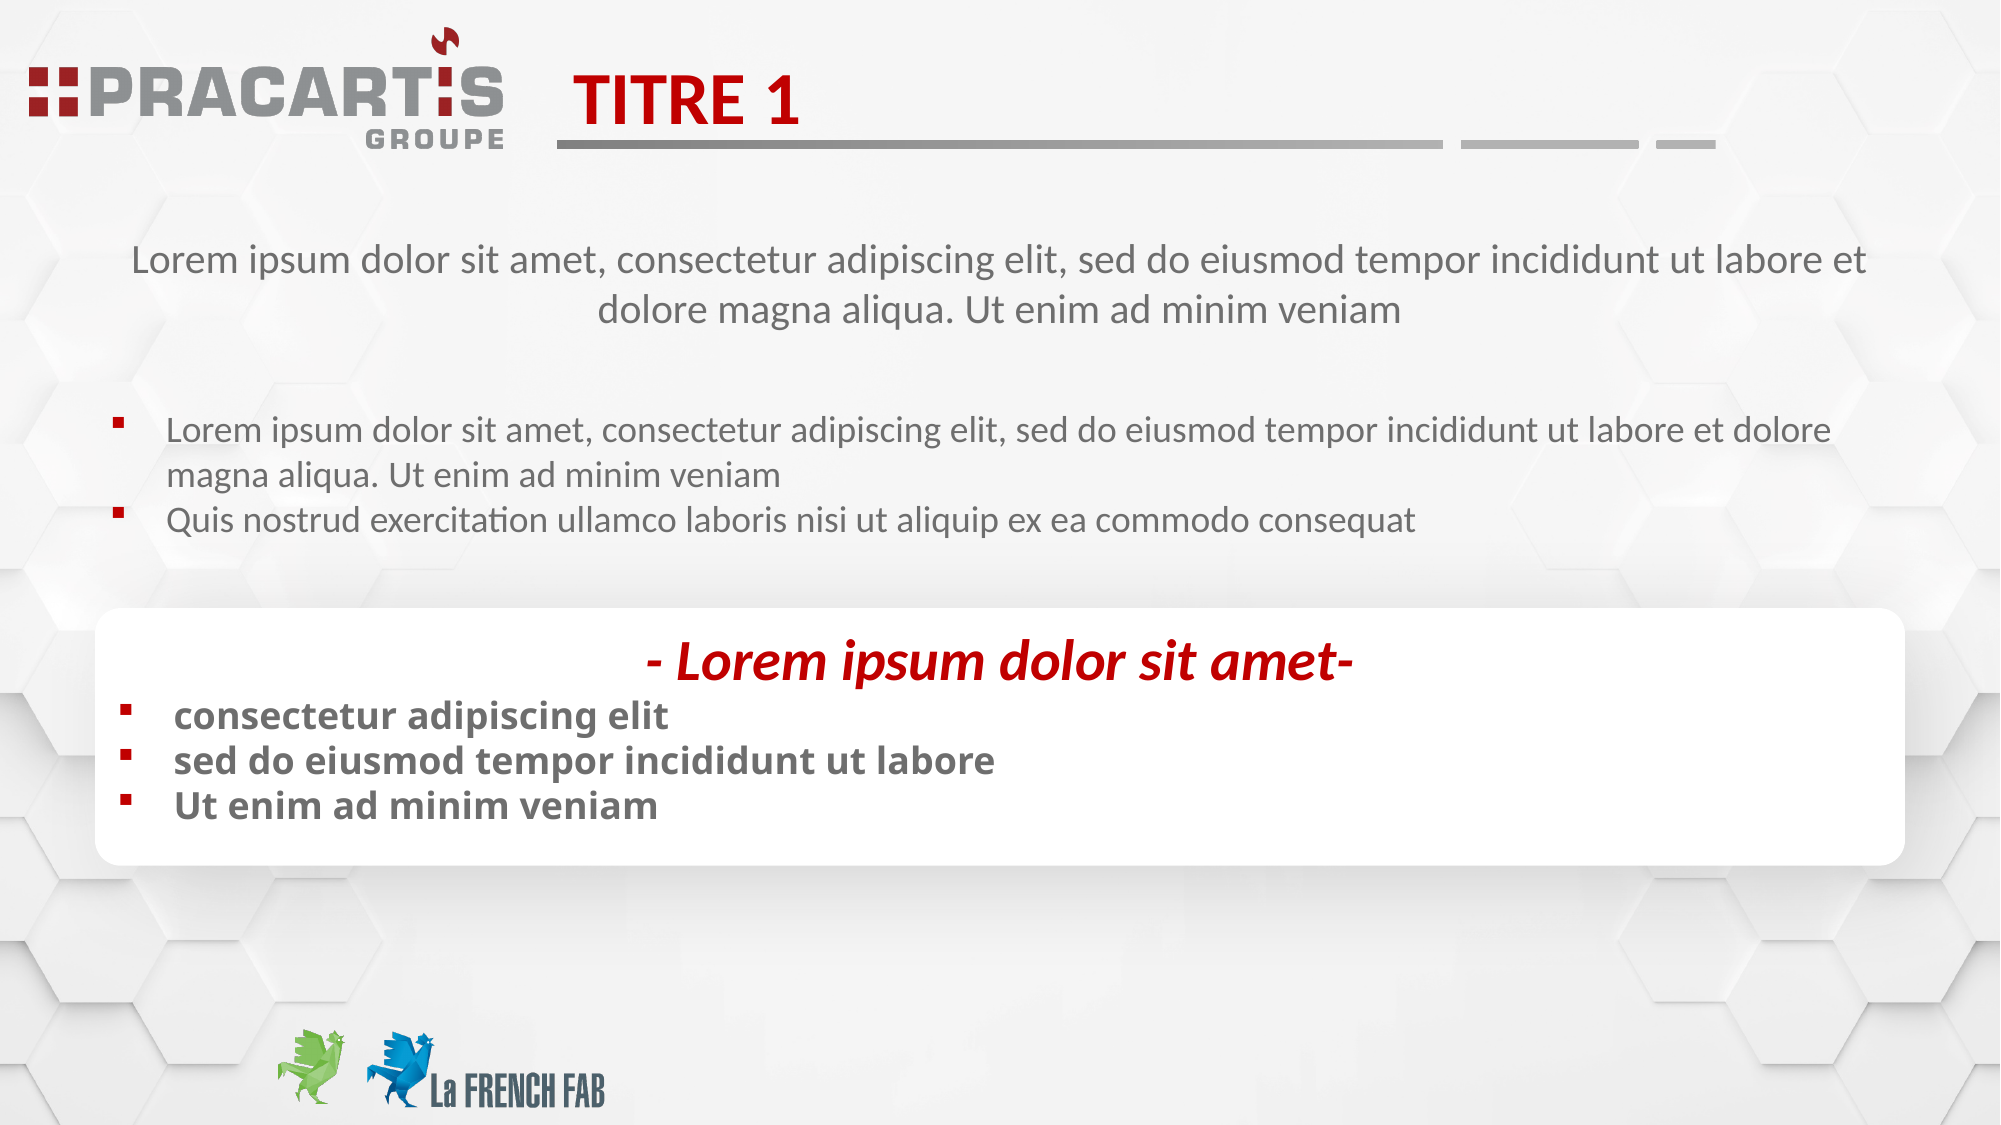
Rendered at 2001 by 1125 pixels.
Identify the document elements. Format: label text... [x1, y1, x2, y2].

text_box Lorem ipsum dolor sit amet, consectetur adipiscing elit, sed do eiusmod tempor incididunt ut labore et dolore magna aliqua. Ut enim ad minim veniam Quis nostrud exercitation ullamco laboris nisi ut aliquip ex ea commodo consequat [95, 397, 1905, 548]
text_box [556, 139, 1444, 149]
text_box - Lorem ipsum dolor sit amet- consectetur adipiscing elit sed do eiusmod tempor incididunt ut labore Ut enim ad minim veniam [93, 607, 1907, 867]
picture [270, 1012, 619, 1125]
text_box [1460, 139, 1639, 149]
picture [29, 27, 503, 149]
text_box [1656, 139, 1717, 149]
text_box Titre 1 [558, 42, 817, 147]
text_box Lorem ipsum dolor sit amet, consectetur adipiscing elit, sed do eiusmod tempor incididunt ut labore et dolore magna aliqua. Ut enim ad minim veniam [95, 224, 1905, 340]
